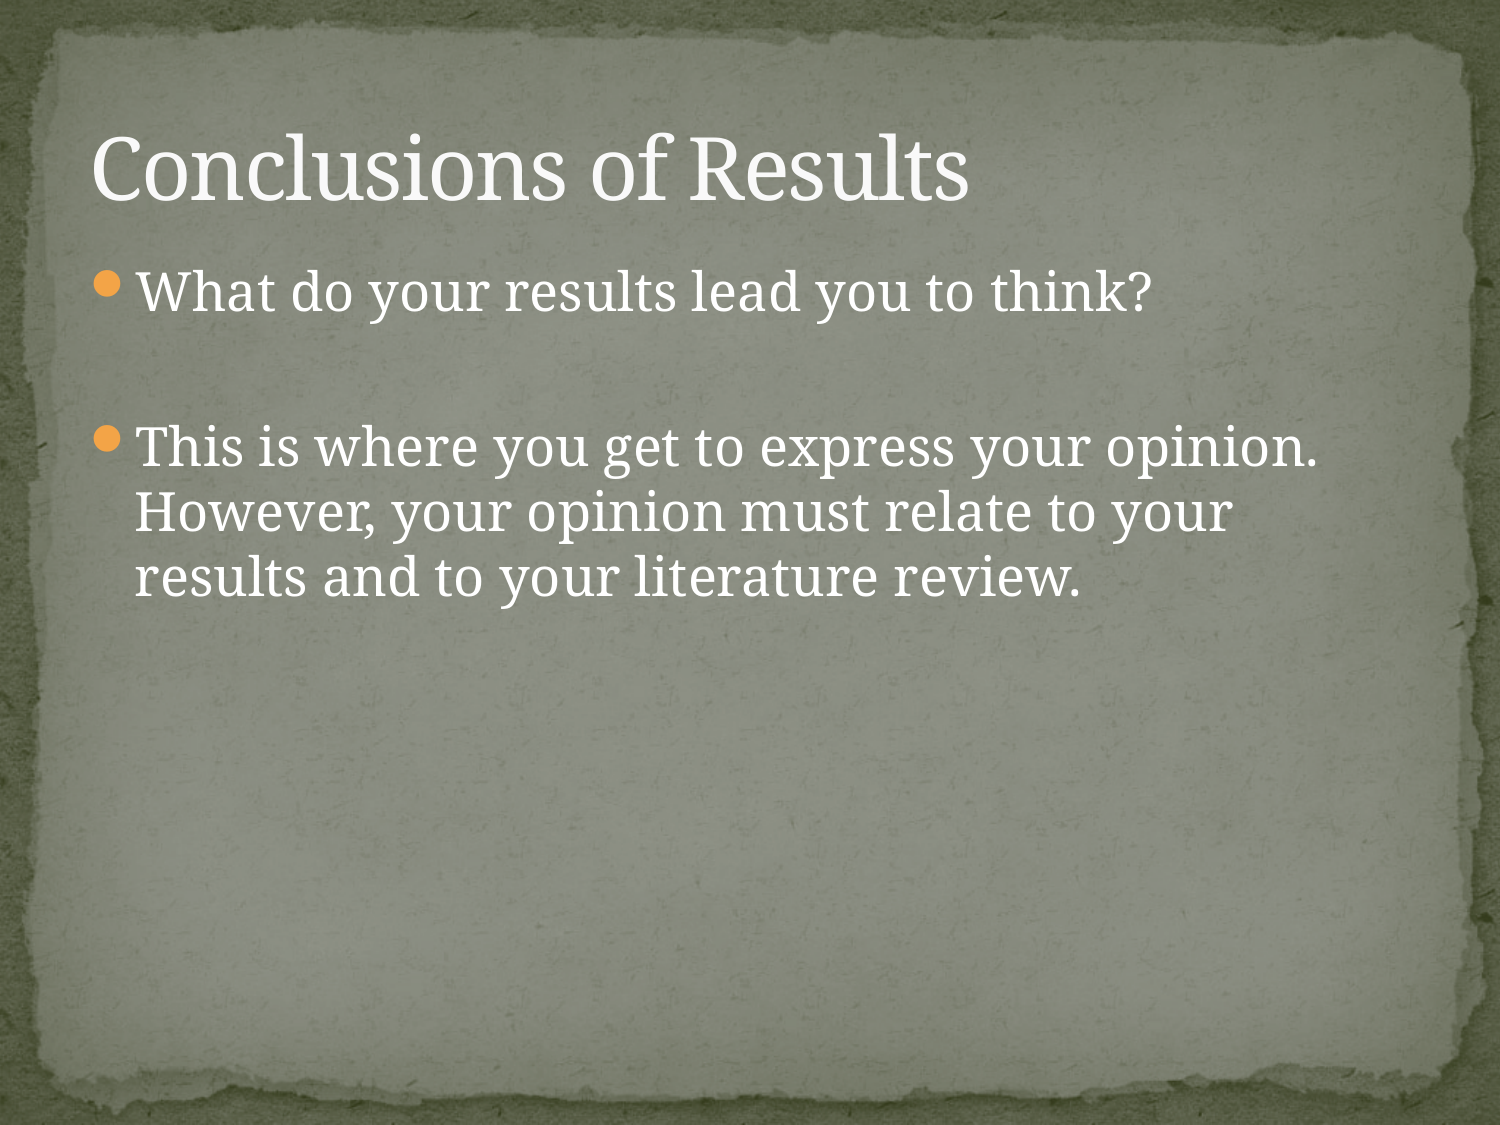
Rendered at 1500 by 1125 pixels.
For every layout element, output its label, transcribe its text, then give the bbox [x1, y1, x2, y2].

list What do your results lead you to think? This is where you get to express your opinion. However, your opinion must relate to your results and to your literature review. [75, 249, 1425, 1000]
title Conclusions of Results [74, 24, 1425, 225]
